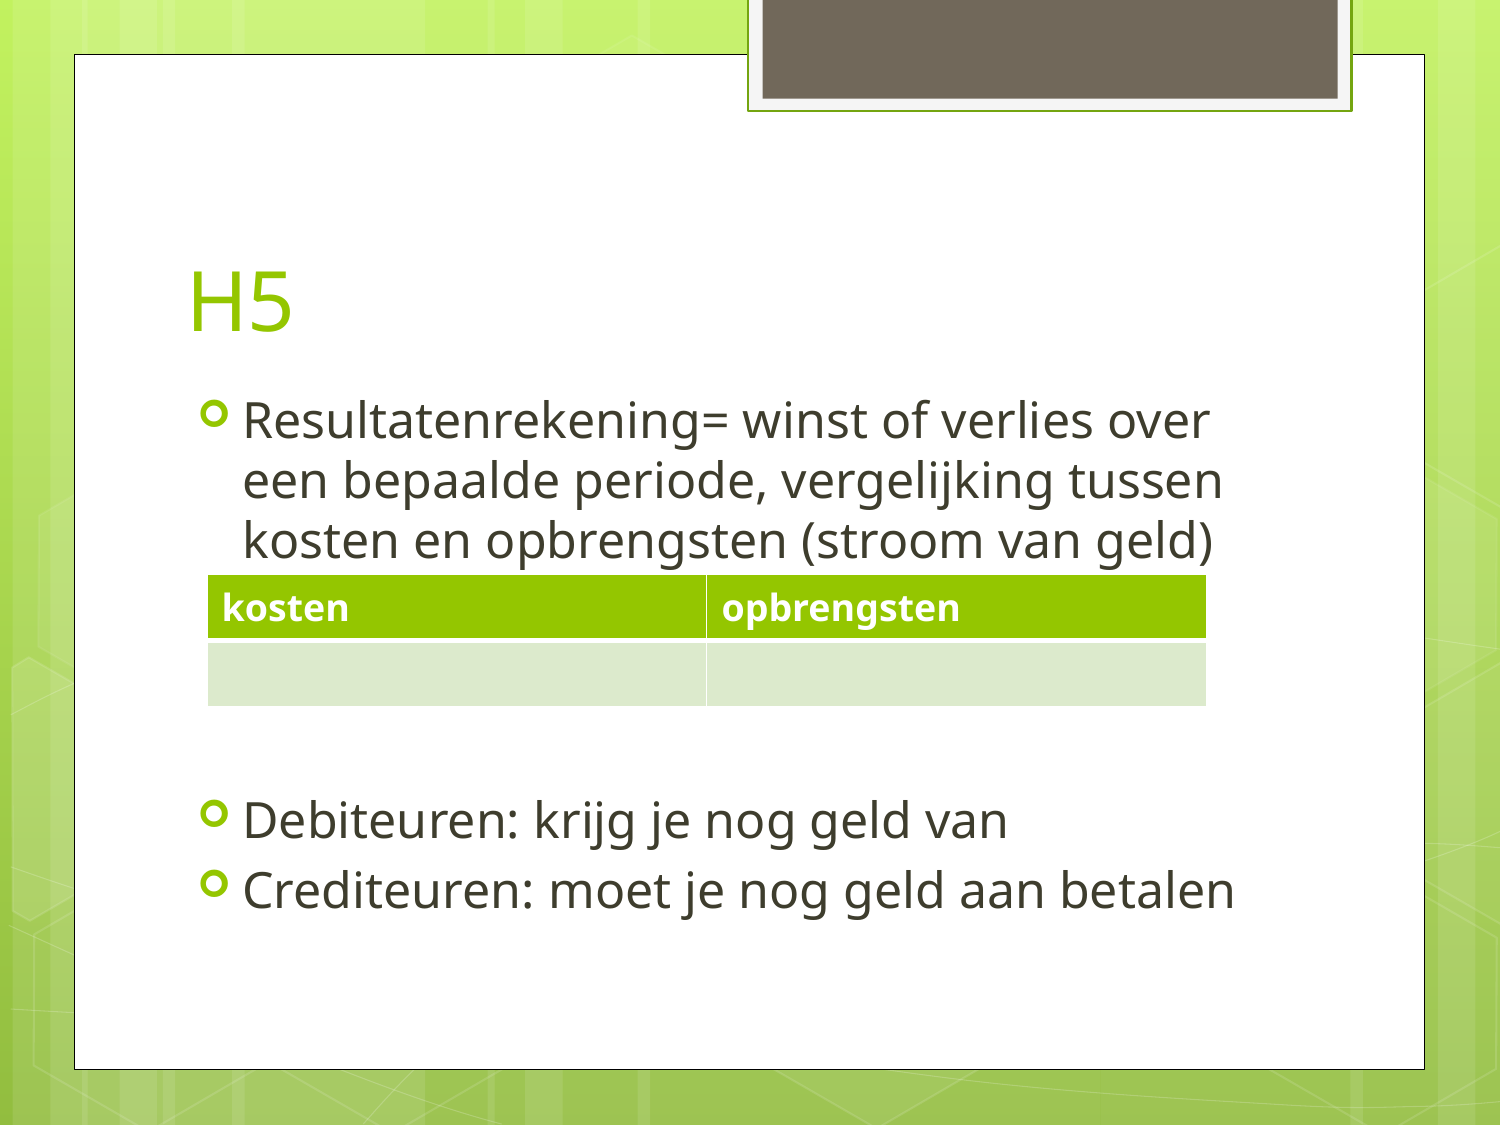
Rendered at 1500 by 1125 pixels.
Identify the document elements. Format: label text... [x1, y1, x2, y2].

table_cell [208, 643, 706, 706]
table_header opbrengsten [707, 575, 1206, 638]
table_header kosten [208, 575, 706, 638]
title H5 [171, 168, 1324, 357]
list Resultatenrekening= winst of verlies over een bepaalde periode, vergelijking tussen kosten en opbrengsten (stroom van geld) Debiteuren: krijg je nog geld van Crediteuren: moet je nog geld aan betalen [171, 381, 1283, 957]
table_cell [707, 643, 1206, 706]
